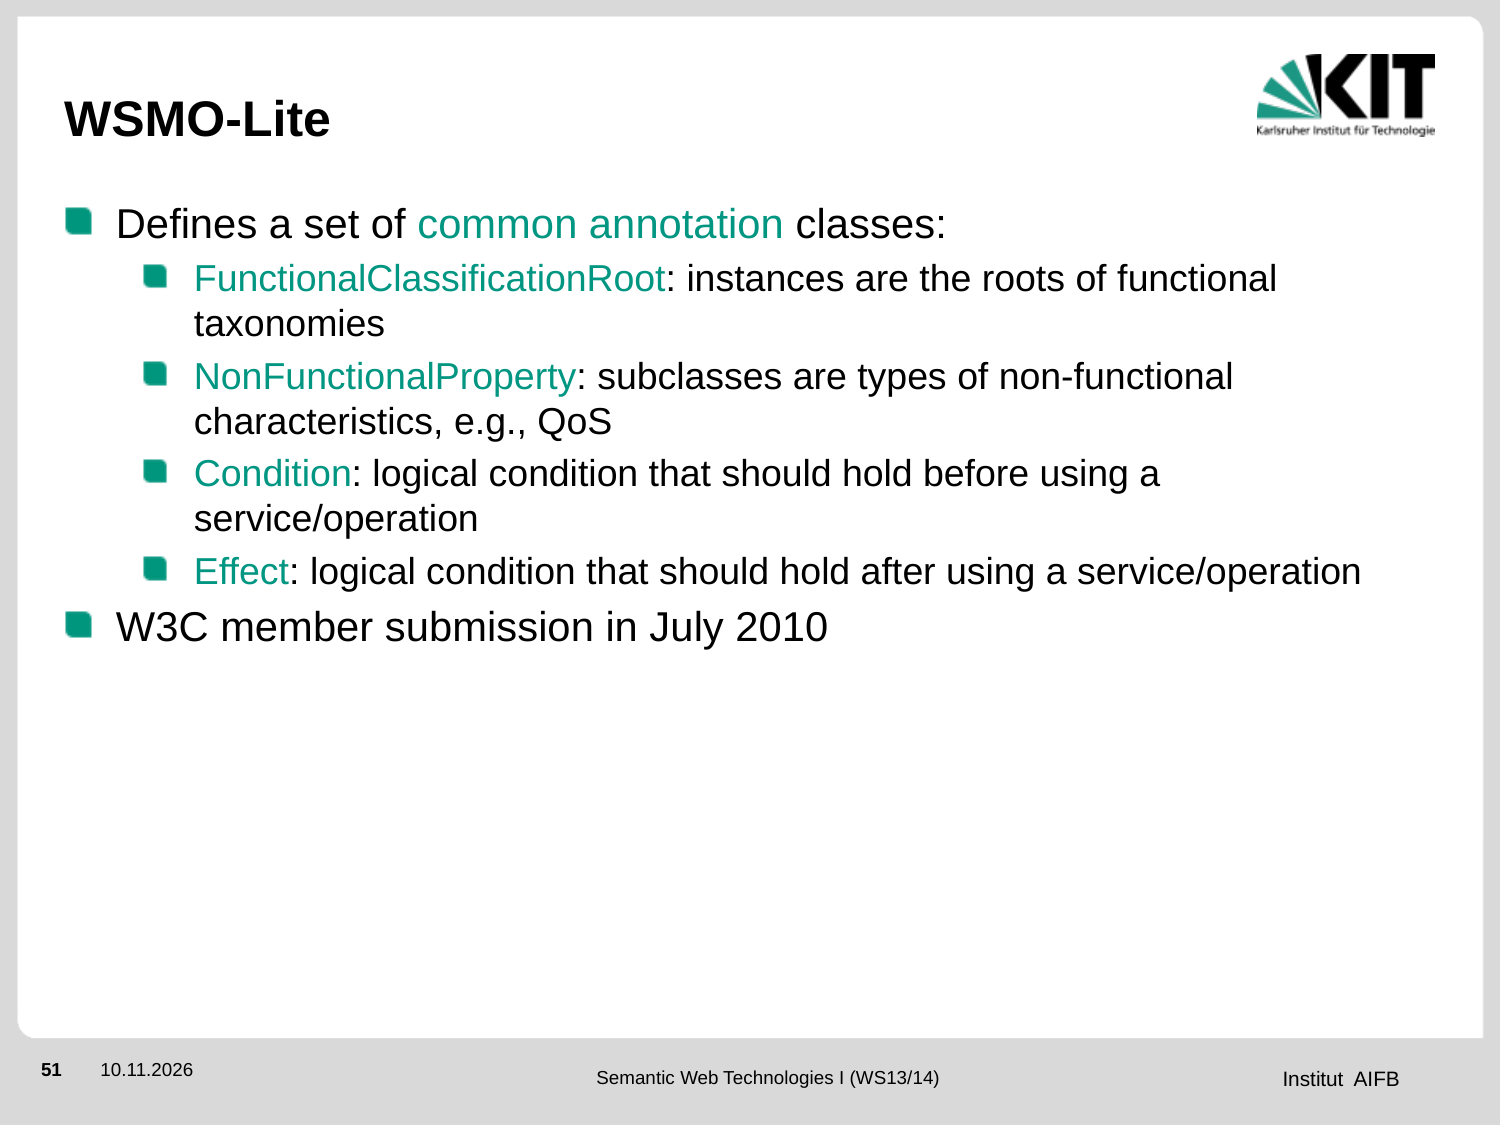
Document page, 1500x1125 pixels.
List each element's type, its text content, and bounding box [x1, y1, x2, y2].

picture [0, 0, 1500, 1125]
title WSMO-Lite [64, 54, 1198, 147]
list Defines a set of common annotation classes: FunctionalClassificationRoot: instances are the roots of functional taxonomies NonFunctionalProperty: subclasses are types of non-functional characteristics, e.g., QoS Condition: logical condition that should hold before using a service/operation Effect: logical condition that should hold after using a service/operation W3C member submission in July 2010 [64, 196, 1436, 1000]
